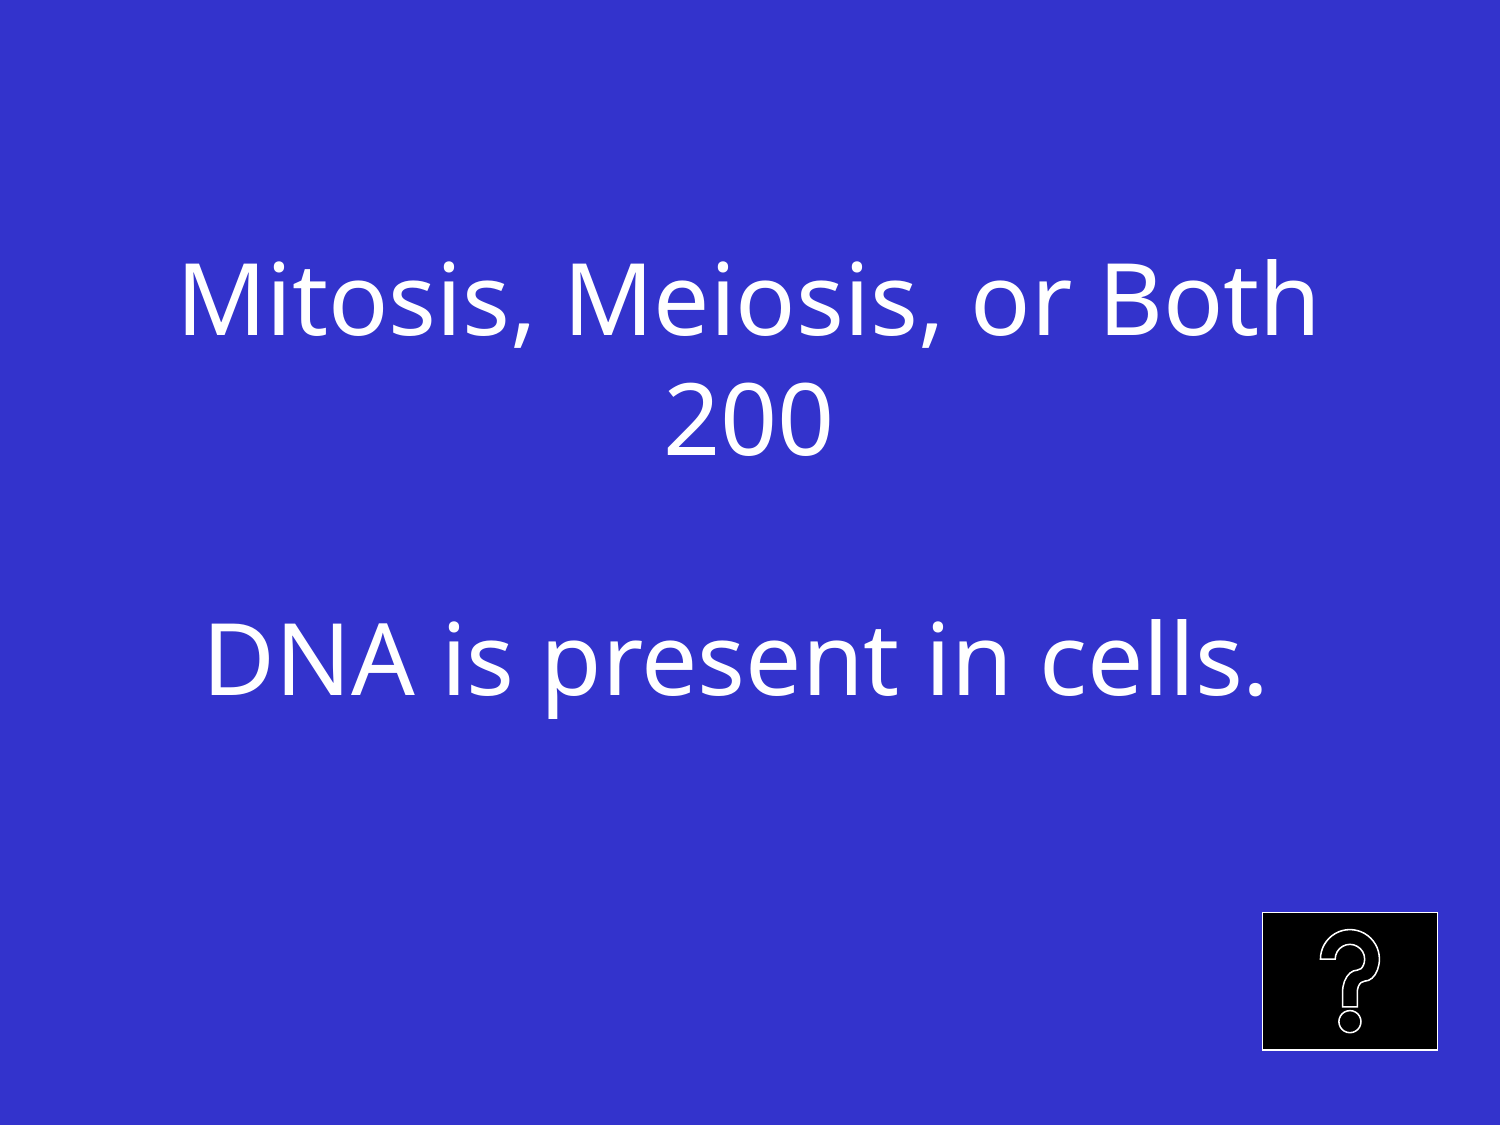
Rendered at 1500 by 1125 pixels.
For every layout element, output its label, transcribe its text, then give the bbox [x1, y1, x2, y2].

title Mitosis, Meiosis, or Both 200 DNA is present in cells. [124, 199, 1401, 751]
text_box [1262, 912, 1438, 1050]
